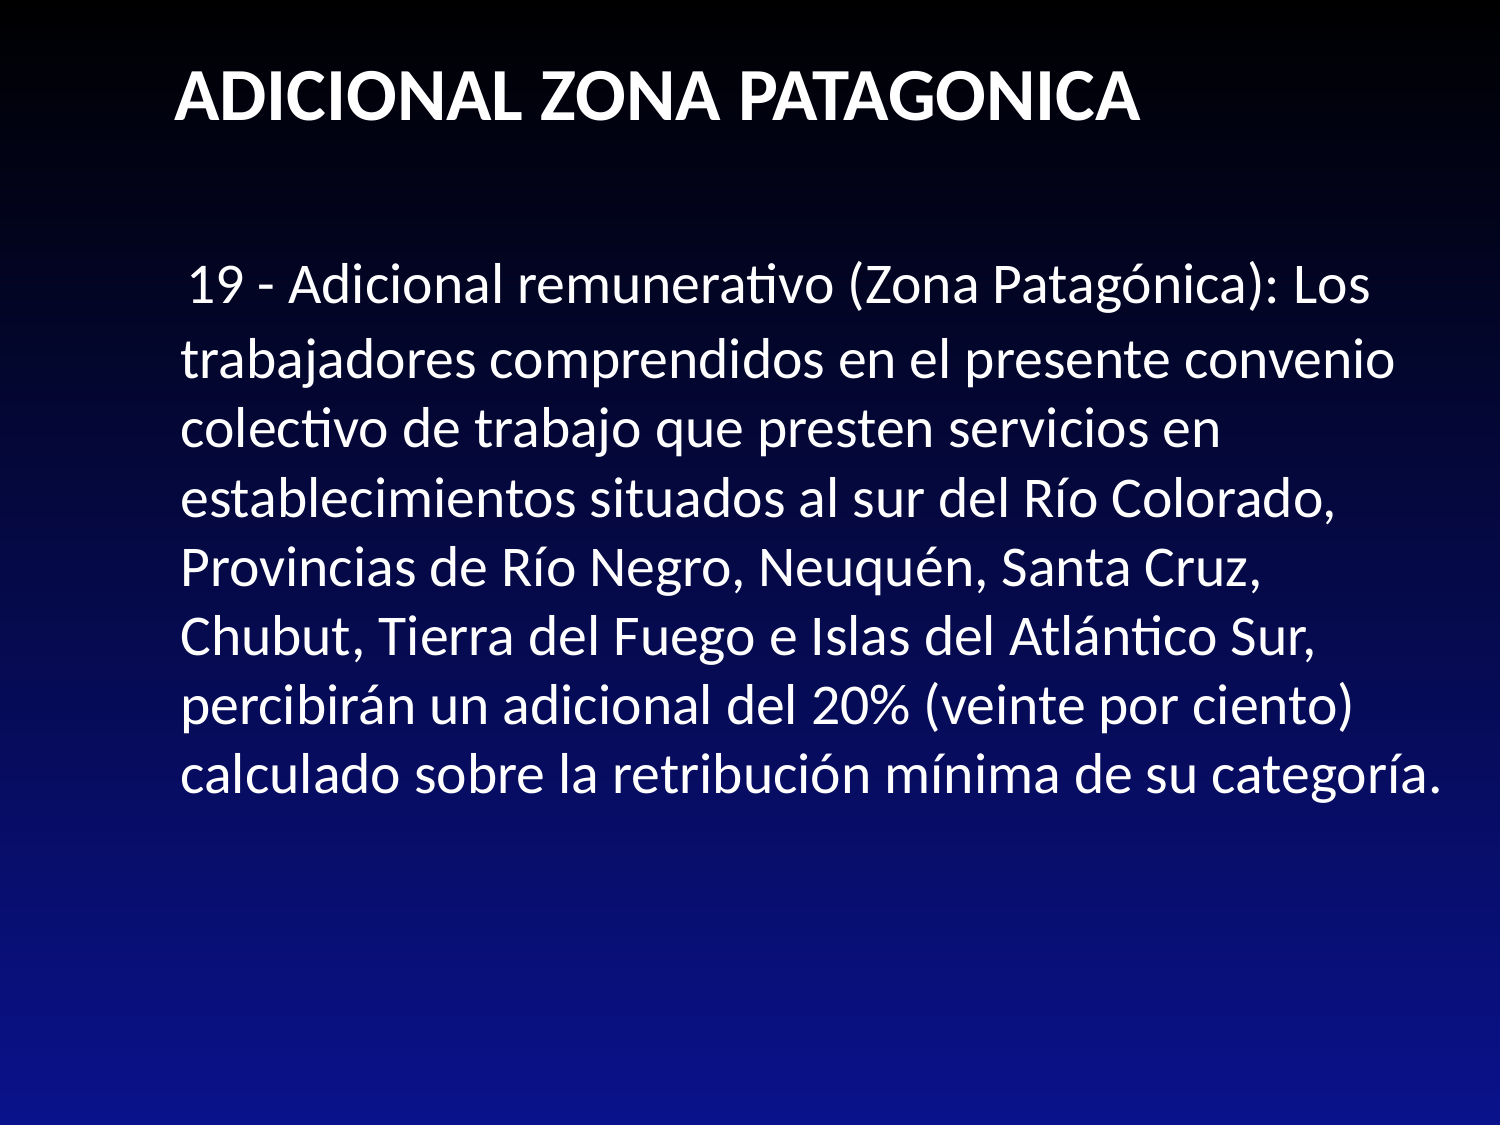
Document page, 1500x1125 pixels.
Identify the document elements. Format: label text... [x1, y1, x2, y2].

list 19 - Adicional remunerativo (Zona Patagónica): Los trabajadores comprendidos en el presente convenio colectivo de trabajo que presten servicios en establecimientos situados al sur del Río Colorado, Provincias de Río Negro, Neuquén, Santa Cruz, Chubut, Tierra del Fuego e Islas del Atlántico Sur, percibirán un adicional del 20% (veinte por ciento) calculado sobre la retribución mínima de su categoría. [124, 211, 1460, 955]
title ADICIONAL ZONA PATAGONICA [0, 44, 1351, 233]
